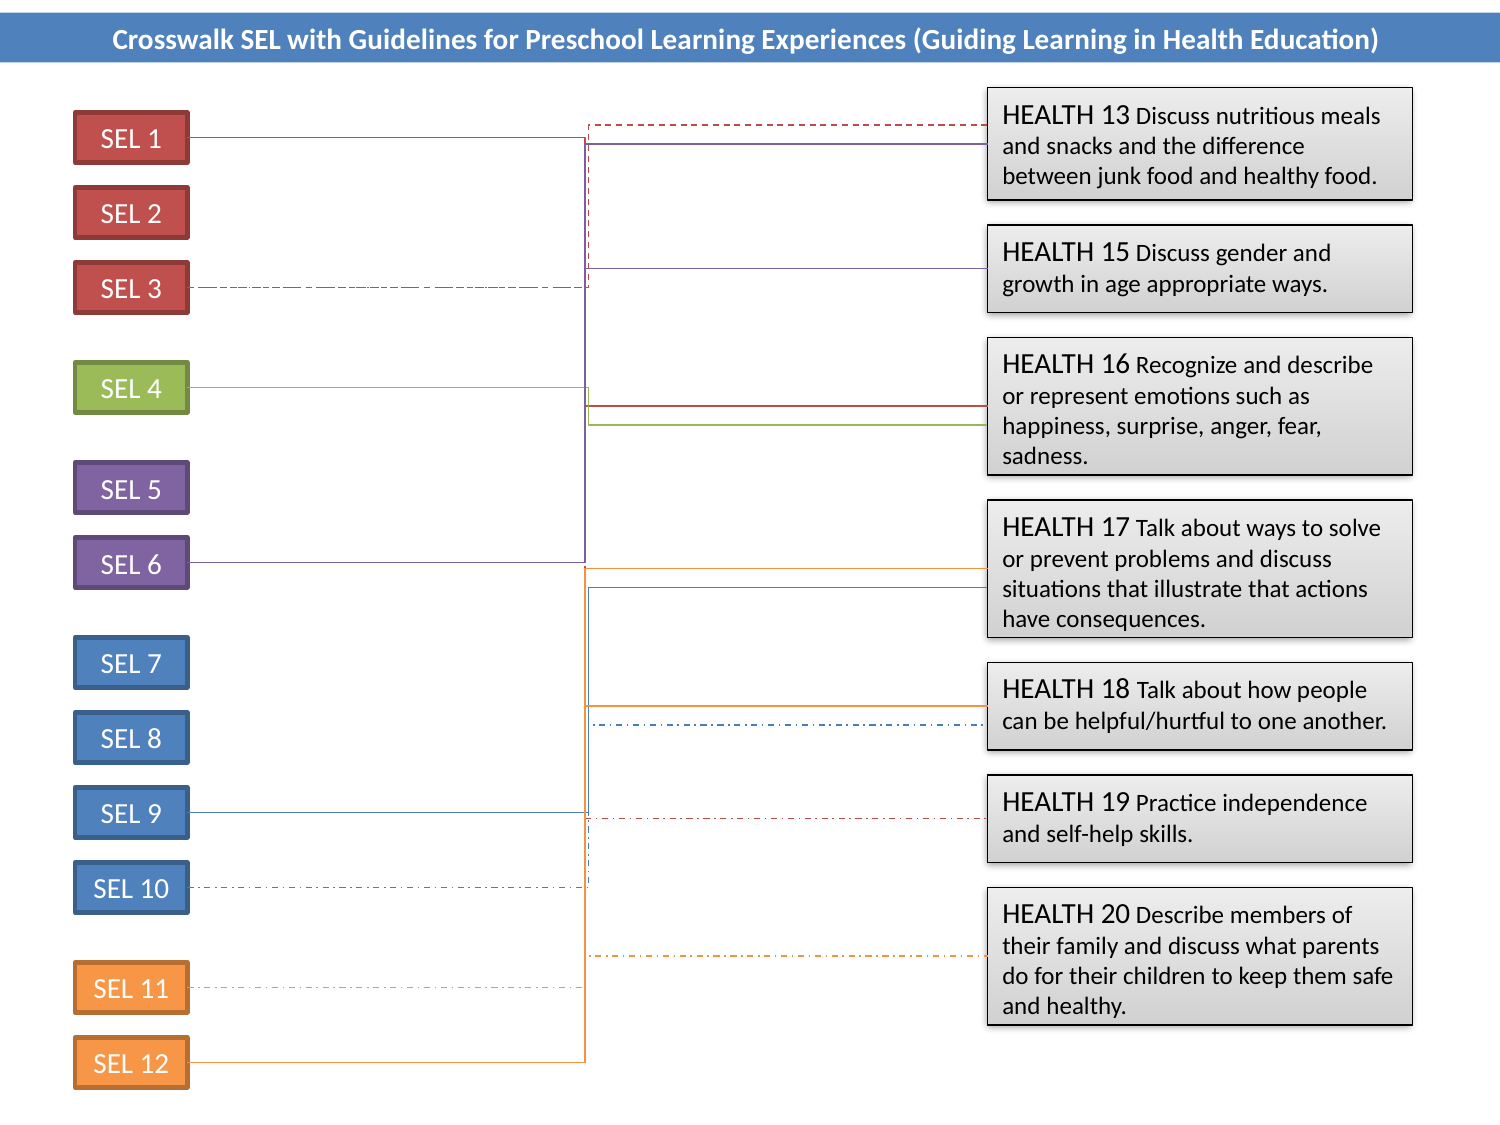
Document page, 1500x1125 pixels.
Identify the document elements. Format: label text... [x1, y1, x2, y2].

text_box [187, 956, 988, 988]
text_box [187, 268, 988, 563]
text_box SEL 8 [73, 710, 180, 765]
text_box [187, 994, 988, 1063]
text_box HEALTH 16 Recognize and describe or represent emotions such as happiness, surprise, anger, fear, sadness. [992, 337, 1413, 476]
text_box HEALTH 18 Talk about how people can be helpful/hurtful to one another. [992, 662, 1413, 751]
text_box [187, 143, 988, 268]
text_box SEL 7 [73, 635, 181, 690]
text_box SEL 11 [73, 960, 181, 1015]
text_box HEALTH 13 Discuss nutritious meals and snacks and the difference between junk food and healthy food. [987, 87, 1413, 201]
text_box SEL 4 [73, 360, 180, 415]
text_box HEALTH 20 Describe members of their family and discuss what parents do for their children to keep them safe and healthy. [992, 887, 1413, 1026]
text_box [187, 568, 988, 705]
text_box SEL 9 [73, 785, 181, 840]
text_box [187, 705, 988, 956]
text_box SEL 3 [73, 260, 181, 315]
text_box SEL 5 [73, 460, 181, 515]
text_box SEL 12 [73, 1035, 190, 1090]
text_box HEALTH 15 Discuss gender and growth in age appropriate ways. [992, 224, 1413, 313]
text_box SEL 1 [73, 110, 190, 165]
text_box SEL 2 [73, 185, 181, 240]
text_box SEL 10 [73, 860, 181, 915]
text_box HEALTH 17 Talk about ways to solve or prevent problems and discuss situations that illustrate that actions have consequences. [992, 499, 1413, 638]
text_box SEL 6 [73, 535, 181, 590]
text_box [187, 124, 988, 143]
text_box Crosswalk SEL with Guidelines for Preschool Learning Experiences (Guiding Learning in Health Education) [0, 10, 1500, 65]
text_box HEALTH 19 Practice independence and self-help skills. [992, 774, 1413, 863]
